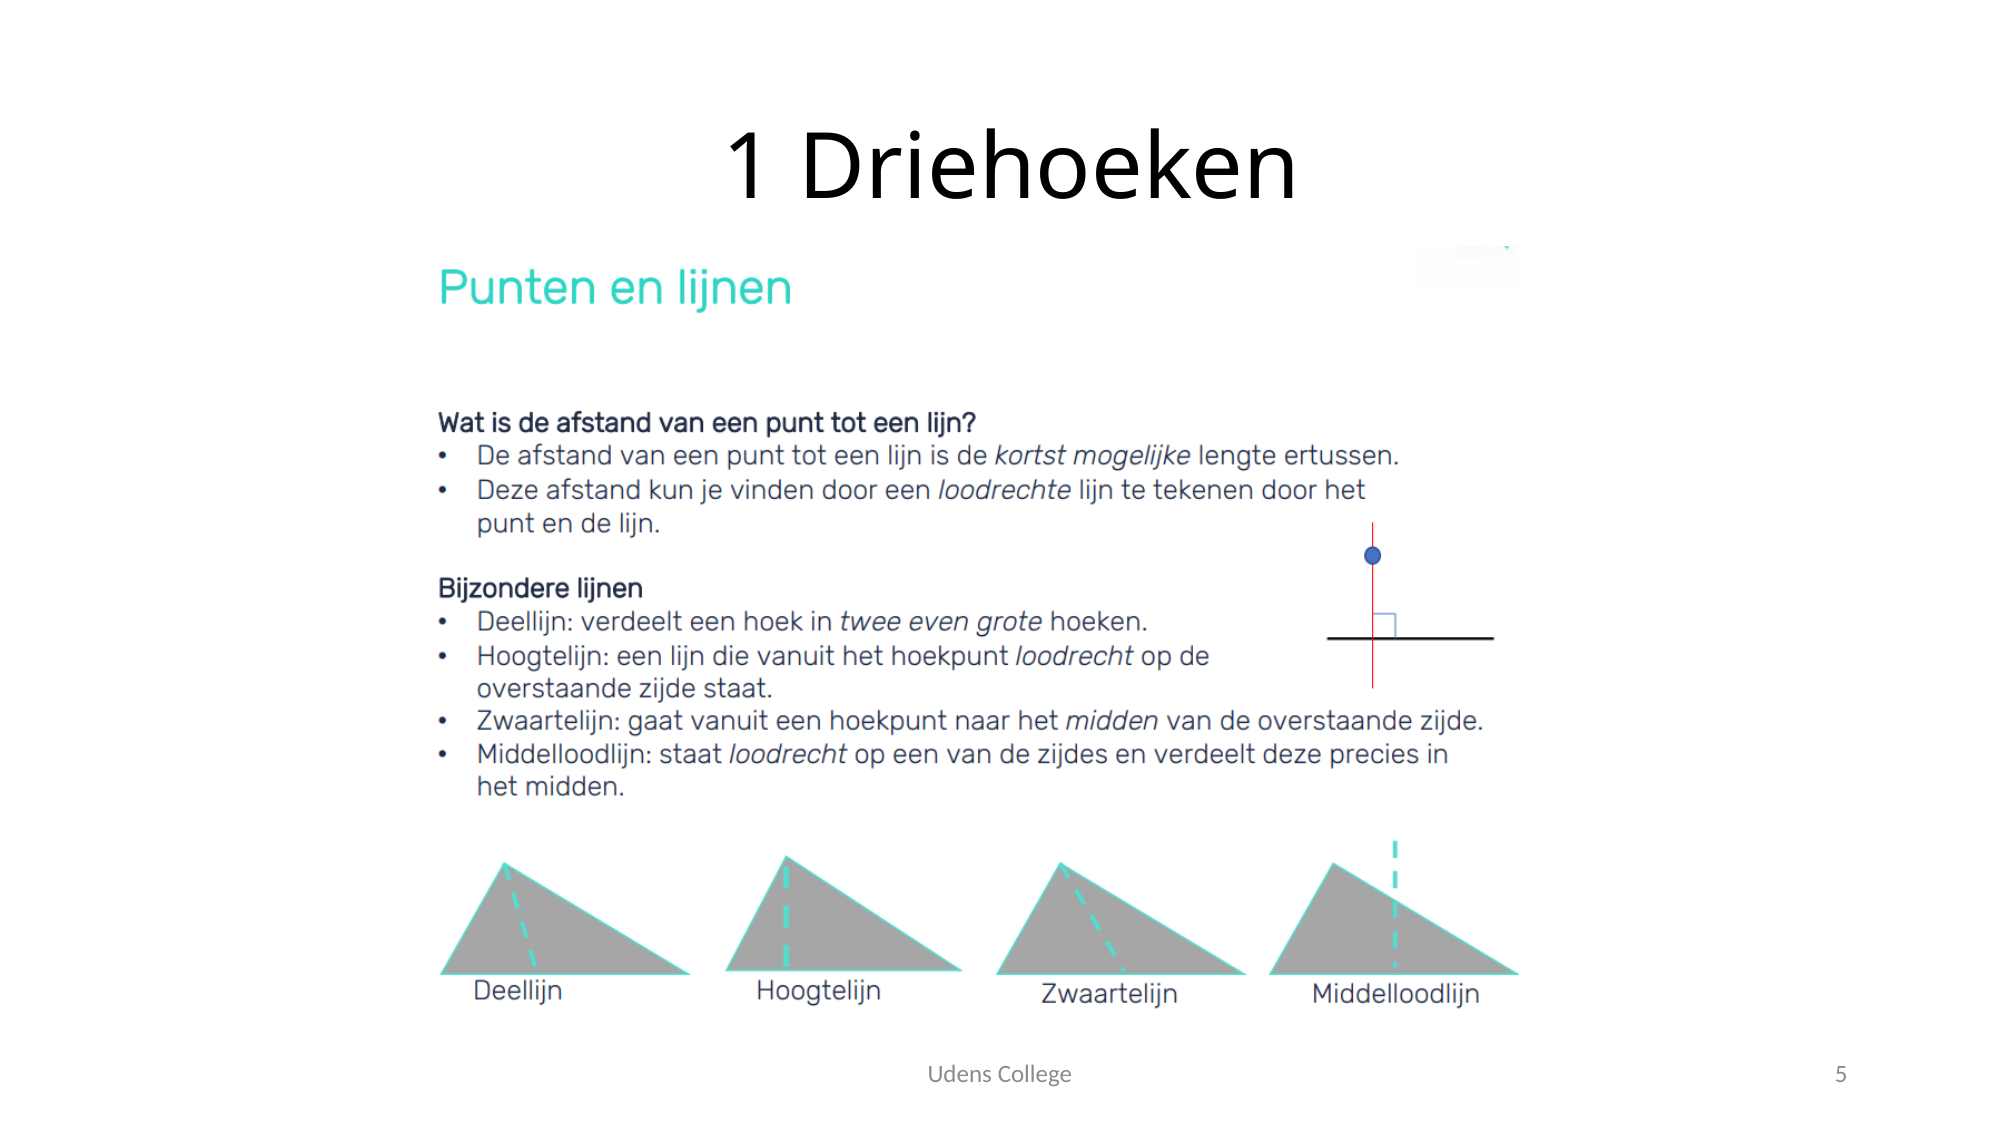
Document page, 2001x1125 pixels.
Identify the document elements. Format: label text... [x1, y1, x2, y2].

title 1 Driehoeken [137, 59, 1863, 278]
footer Udens College [662, 1042, 1338, 1103]
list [404, 246, 1519, 1014]
slide_number 5 [1412, 1042, 1863, 1103]
